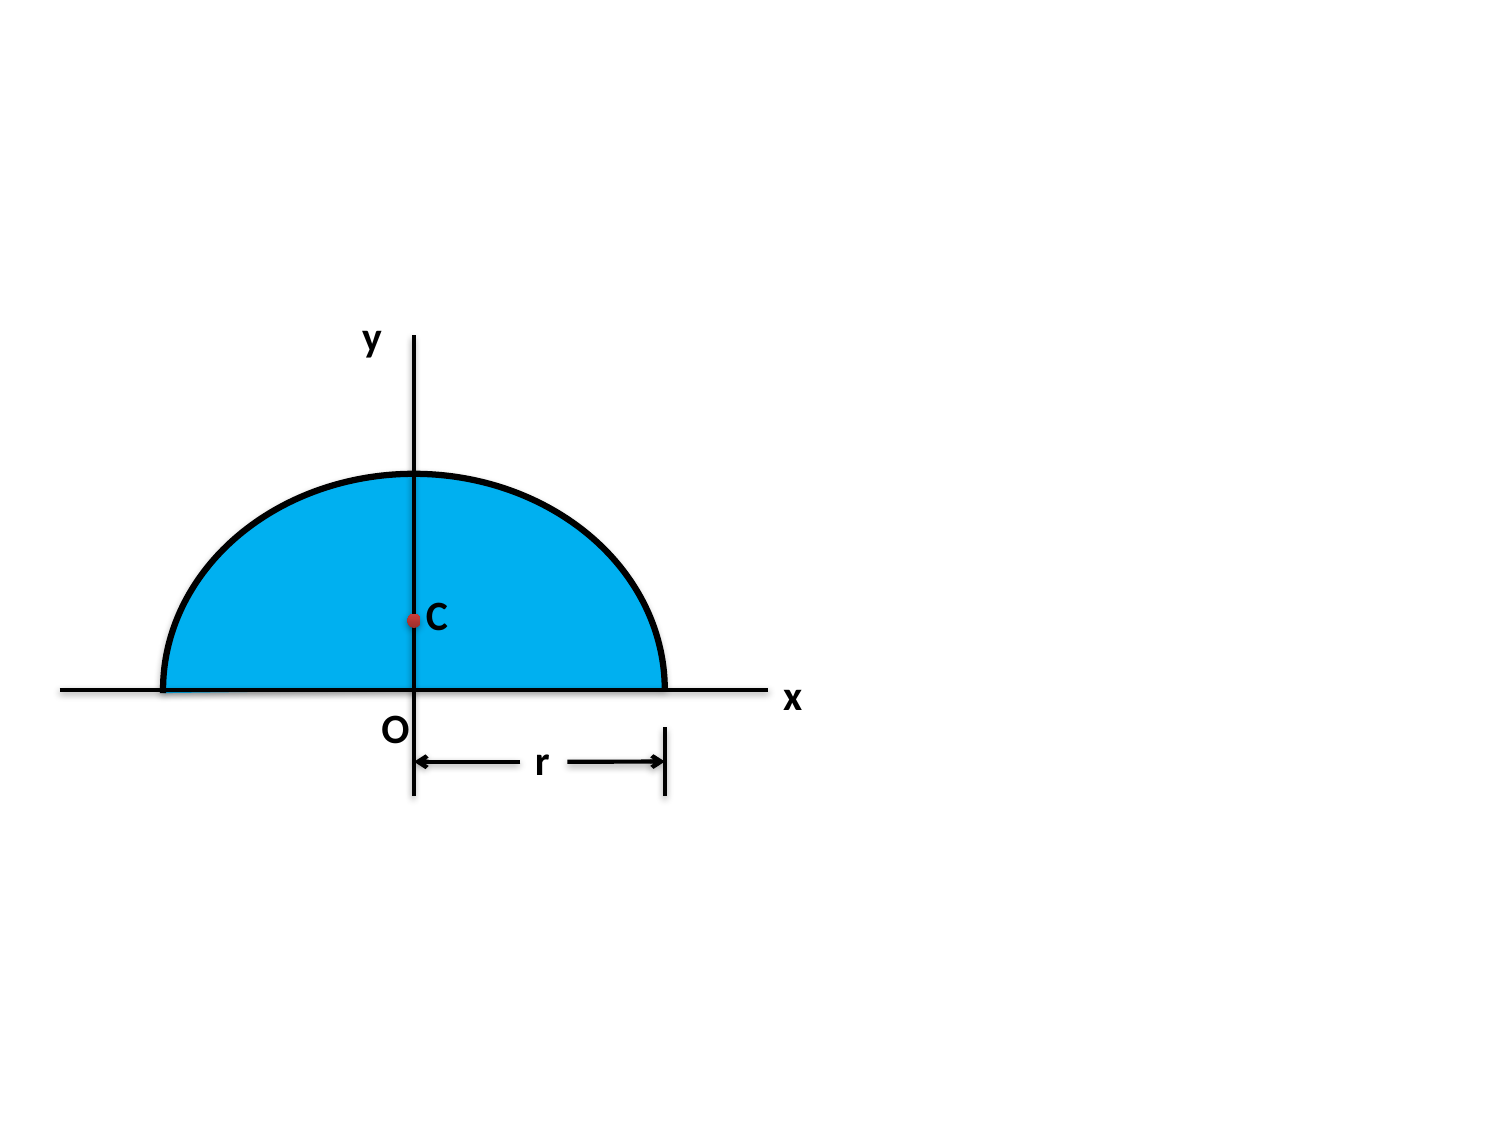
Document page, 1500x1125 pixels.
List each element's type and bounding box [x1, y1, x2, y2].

text_box [59, 302, 864, 906]
